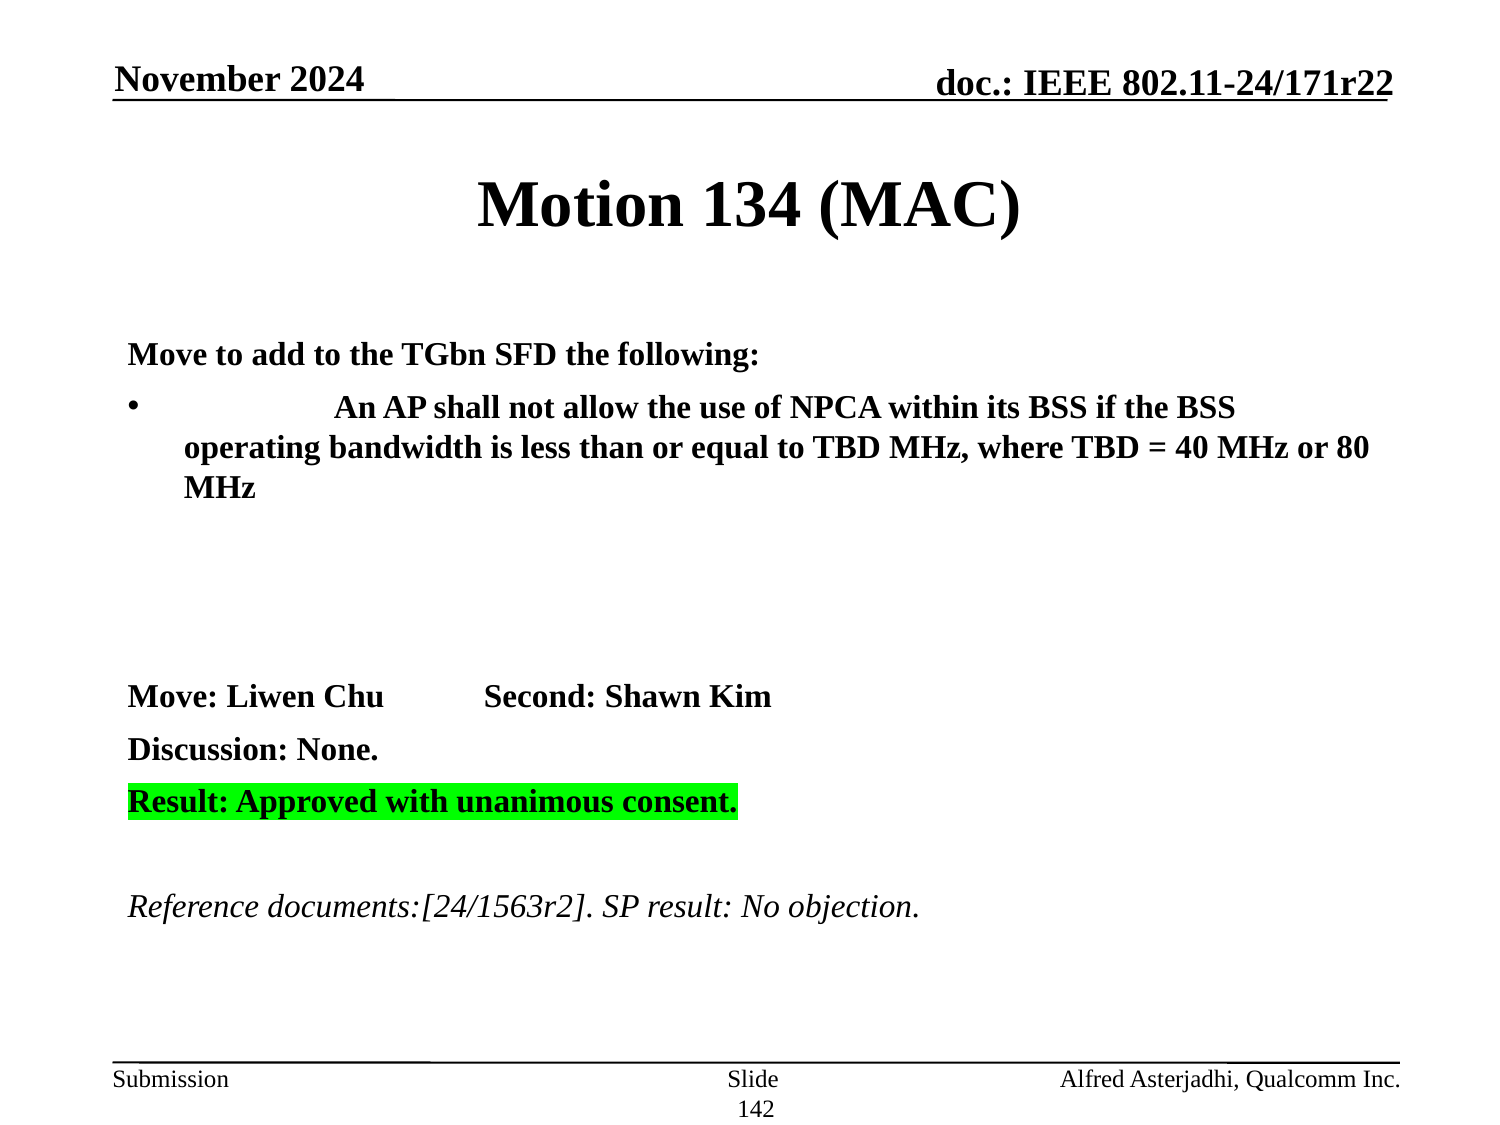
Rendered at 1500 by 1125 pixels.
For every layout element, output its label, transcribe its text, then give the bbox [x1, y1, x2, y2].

footer Alfred Asterjadhi, Qualcomm Inc. [878, 1061, 1402, 1093]
title Motion 134 (MAC) [112, 112, 1388, 288]
list Move to add to the TGbn SFD the following: An AP shall not allow the use of NPCA within its BSS if the BSS operating bandwidth is less than or equal to TBD MHz, where TBD = 40 MHz or 80 MHz Move: Liwen Chu Second: Shawn Kim Discussion: None. Result: Approved with unanimous consent. Reference documents:[24/1563r2]. SP result: No objection. [112, 324, 1388, 1000]
slide_number Slide 142 [712, 1061, 800, 1123]
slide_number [114, 54, 423, 100]
